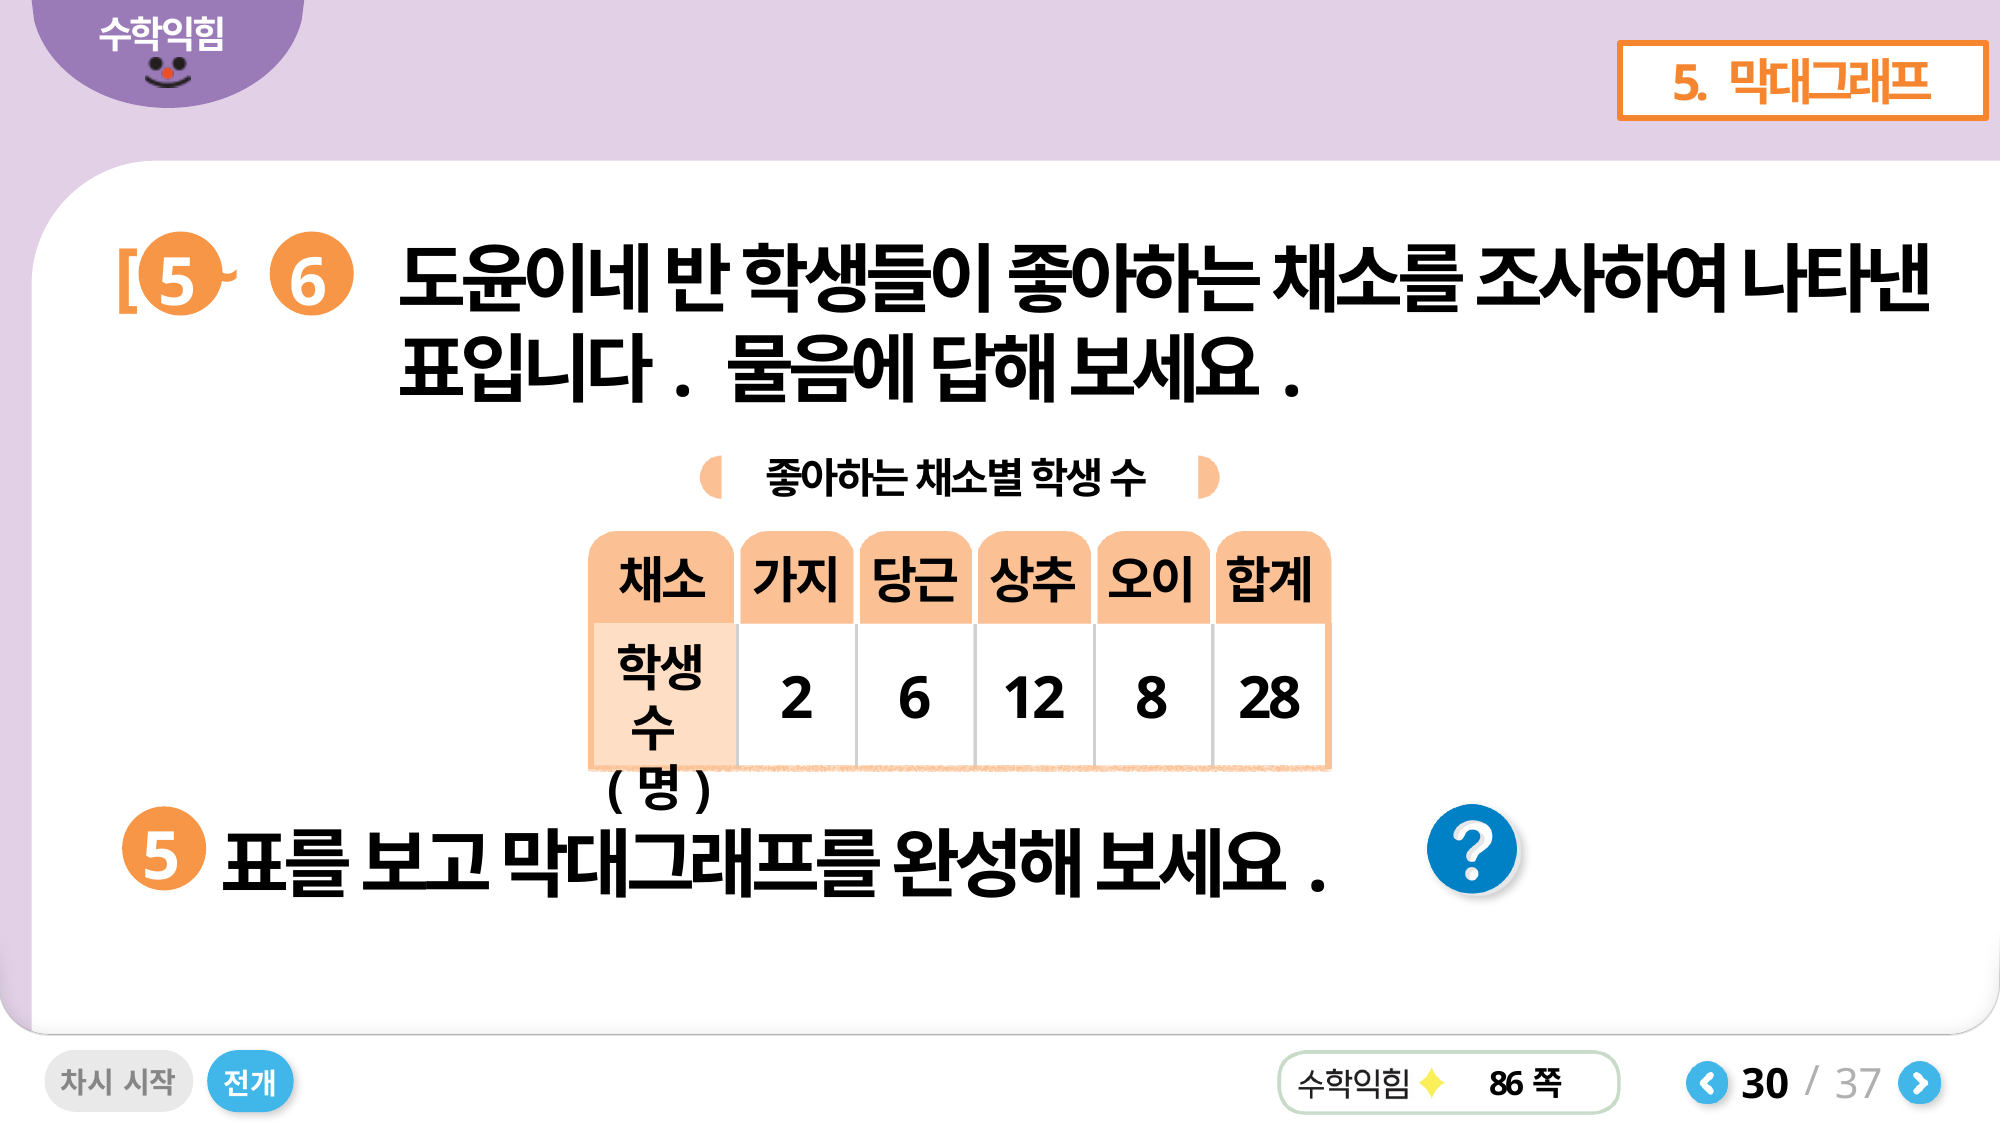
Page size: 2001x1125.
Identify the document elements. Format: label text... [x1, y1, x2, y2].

text_box 차시 시작 [42, 1047, 196, 1114]
text_box 5. 막대그래프 [1619, 43, 1987, 118]
text_box 5 [122, 806, 207, 891]
picture [145, 57, 191, 88]
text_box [1685, 1061, 1941, 1104]
picture [1427, 804, 1522, 896]
text_box 5 [138, 231, 223, 316]
text_box 6 [269, 231, 354, 316]
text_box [574, 441, 1346, 777]
text_box 학생 수(명) [599, 784, 720, 798]
text_box 전개 [205, 1048, 296, 1115]
text_box [ ~ ] [100, 219, 384, 325]
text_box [1276, 1049, 1621, 1116]
picture [0, 929, 2000, 1125]
text_box 표를 보고 막대그래프를 완성해 보세요. [220, 798, 2000, 949]
text_box 도윤이네 반 학생들이 좋아하는 채소를 조사하여 나타낸 표입니다. 물음에 답해 보세요. [397, 231, 1941, 382]
